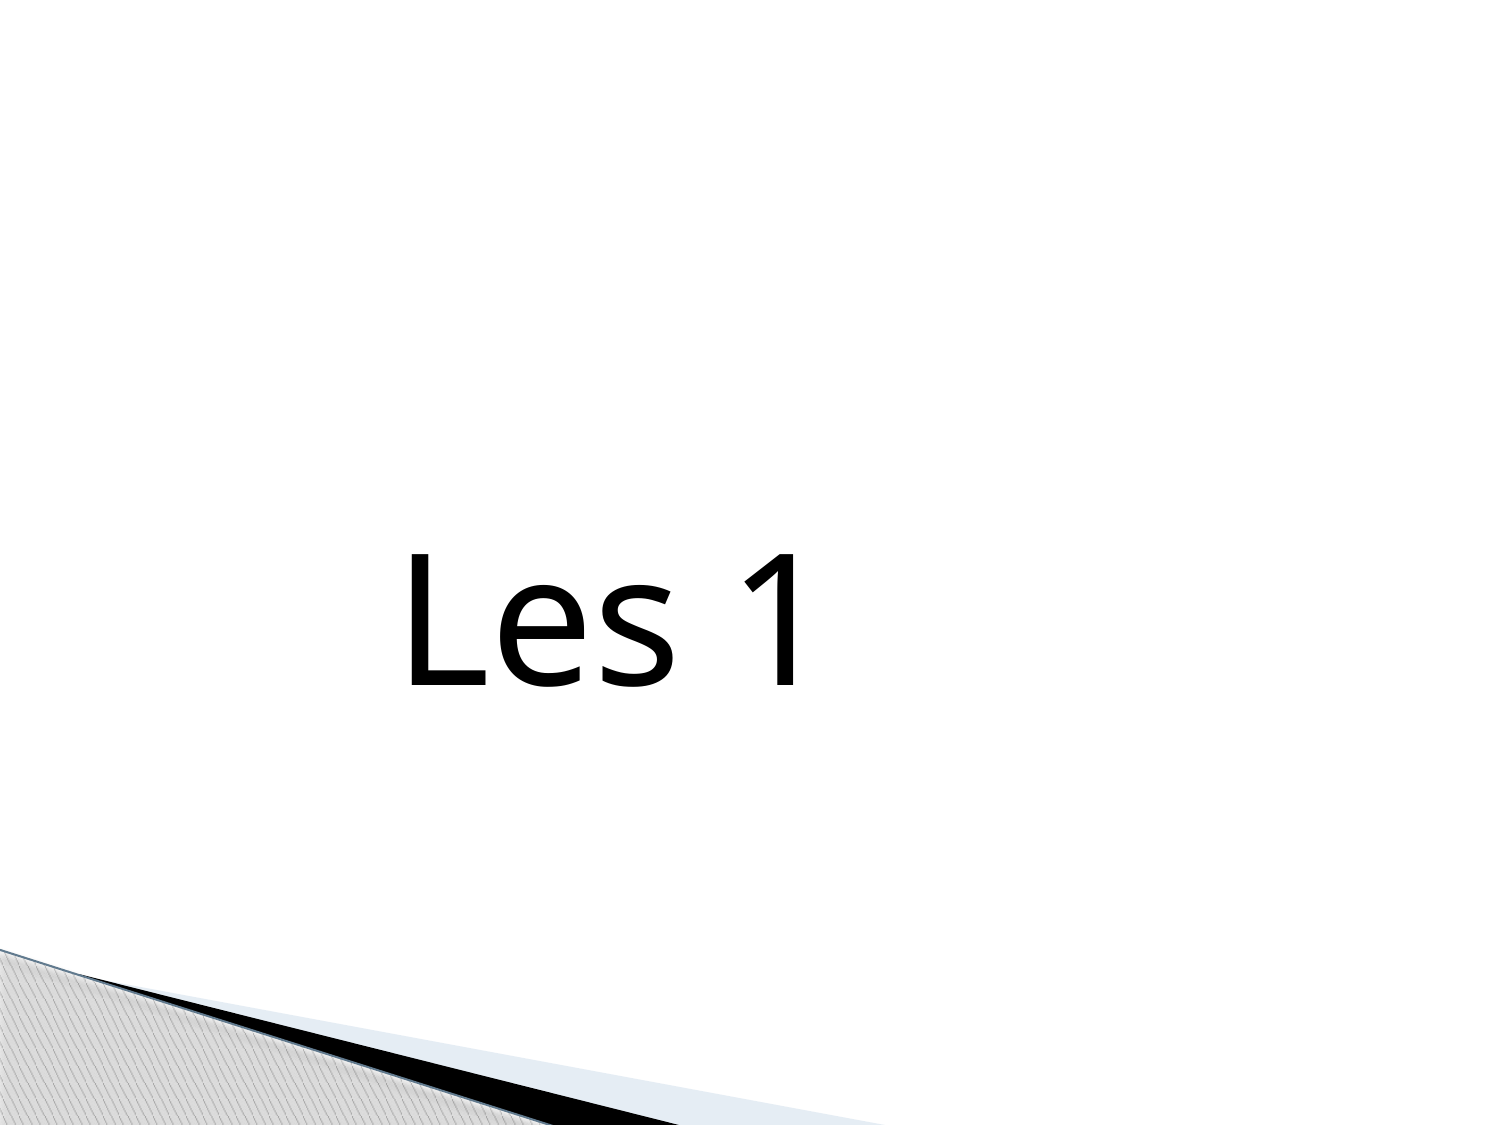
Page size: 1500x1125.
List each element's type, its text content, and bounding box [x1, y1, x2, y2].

list Les 1 [75, 267, 1425, 986]
